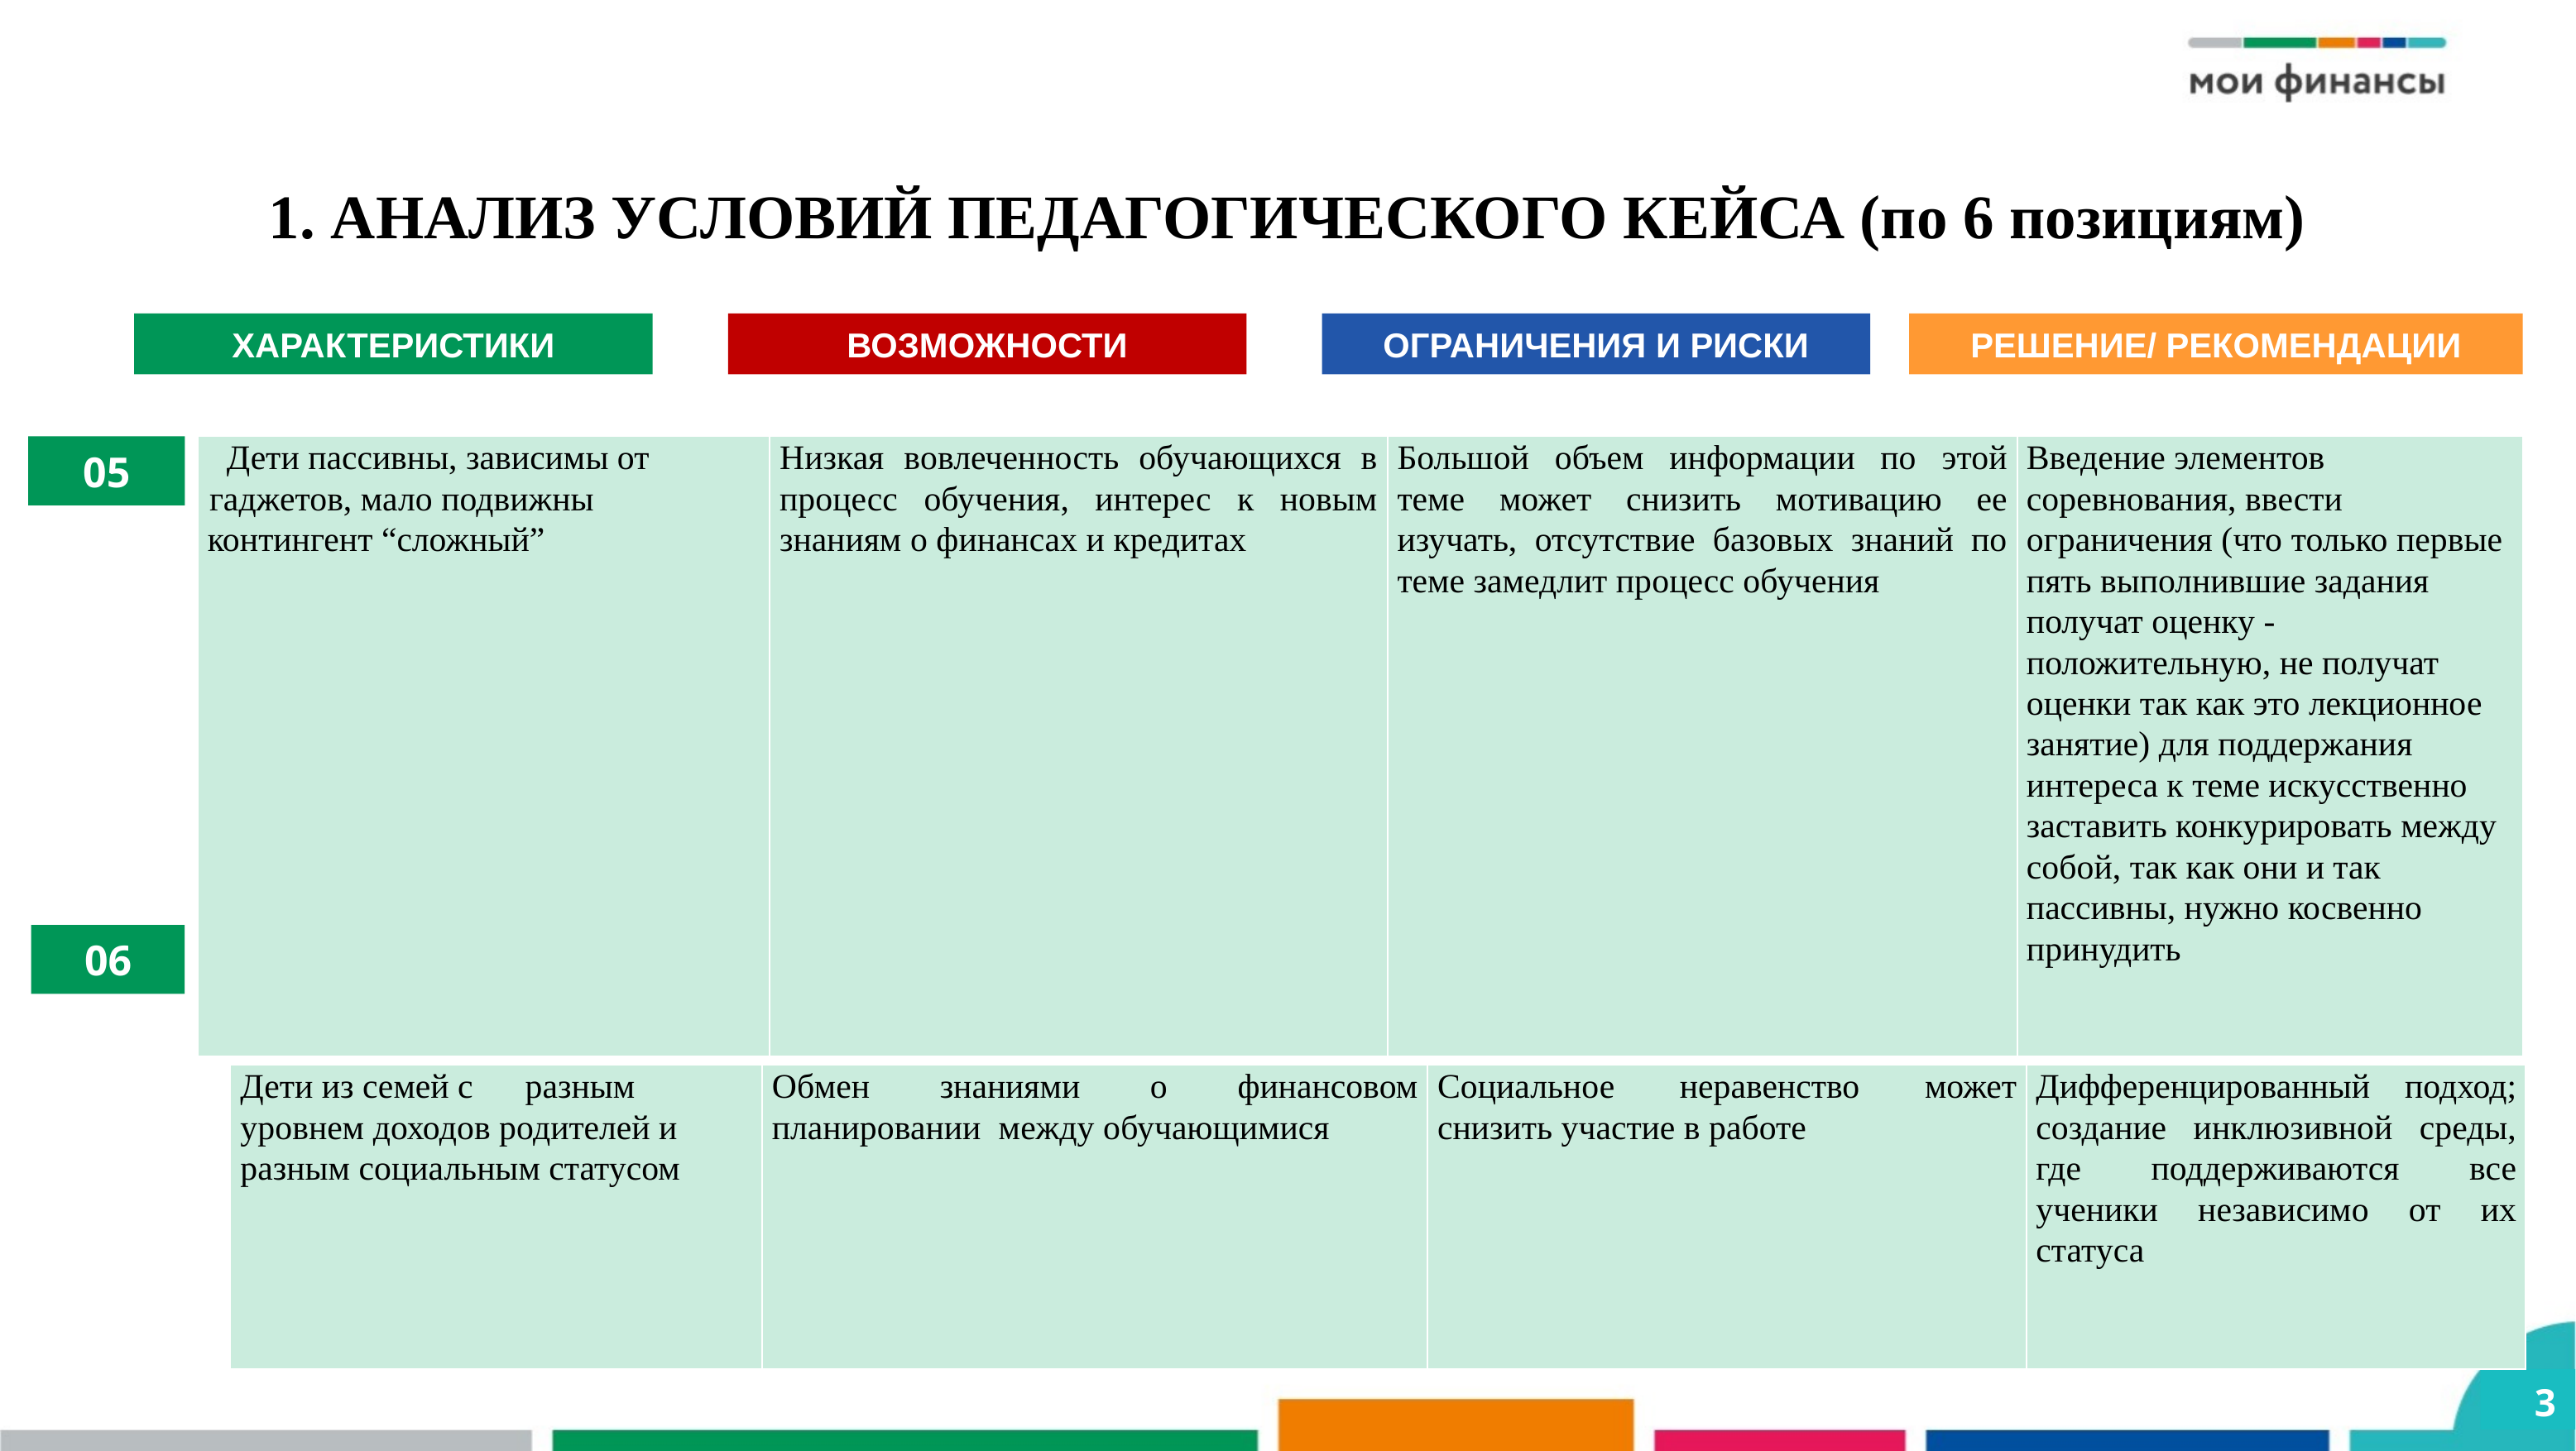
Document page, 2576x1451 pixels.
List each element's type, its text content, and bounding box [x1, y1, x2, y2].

table_header Социальное неравенство может снизить участие в работе [1428, 1066, 2026, 1368]
text_box 3 [2480, 1368, 2576, 1430]
table_header Дифференцированный подход; создание инклюзивной среды, где поддерживаются все ученики независимо от их статуса [2027, 1066, 2525, 1368]
text_box ХАРАКТЕРИСТИКИ [134, 313, 653, 375]
text_box 06 [31, 925, 185, 994]
table_header Дети пассивны, зависимы от гаджетов, мало подвижны контингент “сложный” [199, 437, 769, 1056]
table_header Дети из семей с разным уровнем доходов родителей и разным социальным статусом [231, 1066, 761, 1368]
text_box ОГРАНИЧЕНИЯ И РИСКИ [1322, 313, 1871, 375]
text_box РЕШЕНИЕ/ РЕКОМЕНДАЦИИ [1909, 313, 2523, 375]
table_header Обмен знаниями о финансовом планировании между обучающимися [763, 1066, 1427, 1368]
table_header Введение элементов соревнования, ввести ограничения (что только первые пять выполнившие задания получат оценку - положительную, не получат оценки так как это лекционное занятие) для поддержания интереса к теме искусственно заставить конкурировать между собой, так как они и так пассивны, нужно косвенно принудить [2018, 437, 2522, 1056]
text_box 1. АНАЛИЗ УСЛОВИЙ ПЕДАГОГИЧЕСКОГО КЕЙСА (по 6 позициям) [22, 167, 2554, 261]
picture [0, 0, 2576, 1451]
text_box ВОЗМОЖНОСТИ [727, 313, 1247, 375]
table_header Низкая вовлеченность обучающихся в процесс обучения, интерес к новым знаниям о финансах и кредитах [770, 437, 1387, 1056]
table_header Большой объем информации по этой теме может снизить мотивацию ее изучать, отсутствие базовых знаний по теме замедлит процесс обучения [1389, 437, 2017, 1056]
text_box 05 [28, 436, 185, 505]
